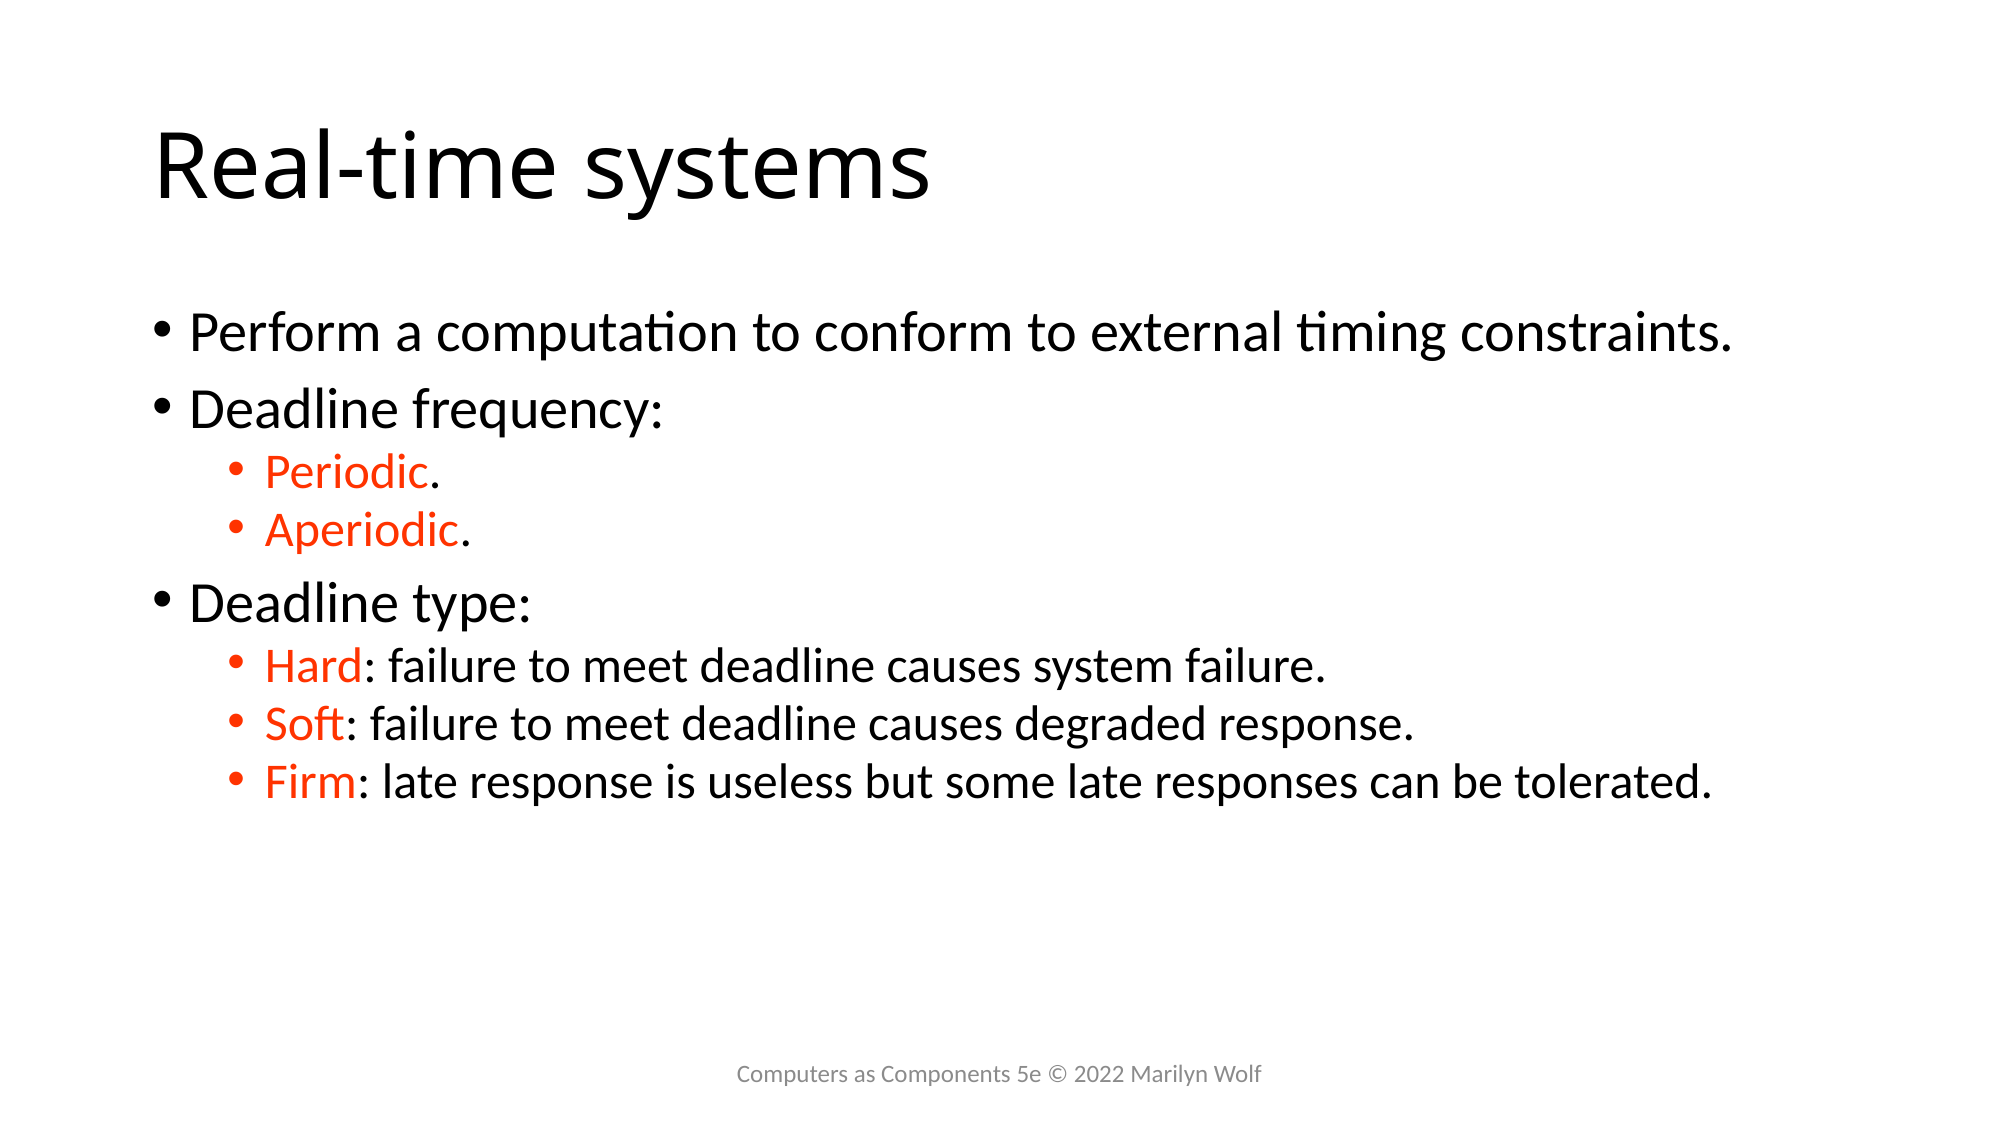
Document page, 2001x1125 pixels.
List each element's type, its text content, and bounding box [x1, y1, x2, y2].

footer Computers as Components 5e © 2022 Marilyn Wolf [662, 1042, 1338, 1103]
title Real-time systems [137, 59, 1863, 278]
list Perform a computation to conform to external timing constraints. Deadline frequency: Periodic. Aperiodic. Deadline type: Hard: failure to meet deadline causes system failure. Soft: failure to meet deadline causes degraded response. Firm: late response is useless but some late responses can be tolerated. [137, 299, 1863, 1014]
